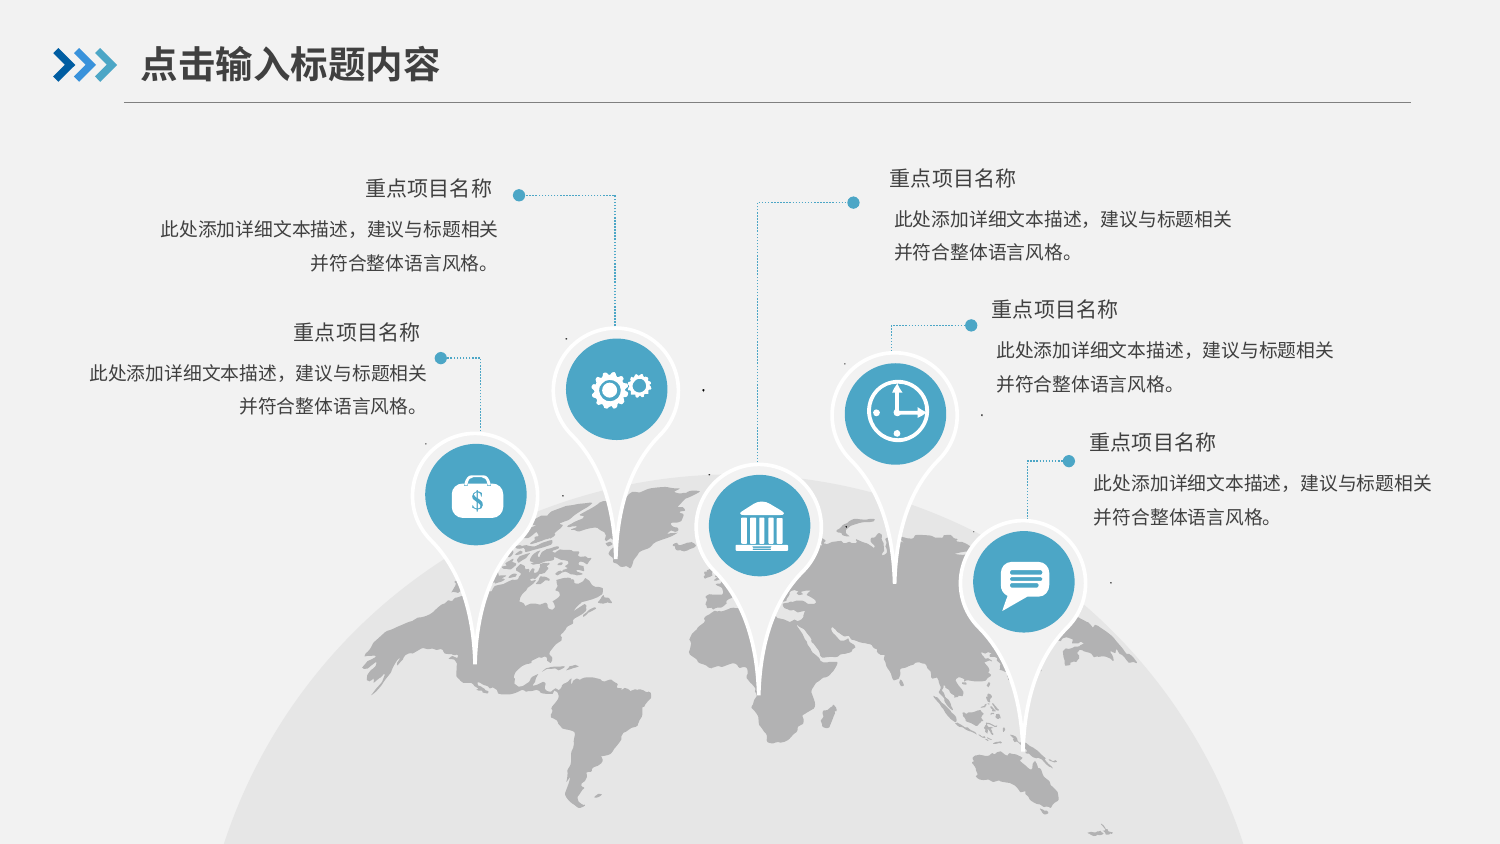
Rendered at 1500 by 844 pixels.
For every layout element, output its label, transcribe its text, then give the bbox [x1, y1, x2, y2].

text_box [757, 146, 1263, 490]
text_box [960, 520, 1086, 646]
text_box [125, 157, 616, 339]
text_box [553, 328, 679, 454]
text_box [52, 47, 118, 82]
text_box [696, 464, 822, 590]
text_box 点击输入标题内容 [140, 32, 491, 95]
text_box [412, 433, 538, 559]
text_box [197, 474, 1270, 844]
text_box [832, 352, 958, 478]
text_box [1027, 411, 1463, 555]
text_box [891, 278, 1365, 422]
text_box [53, 301, 481, 456]
